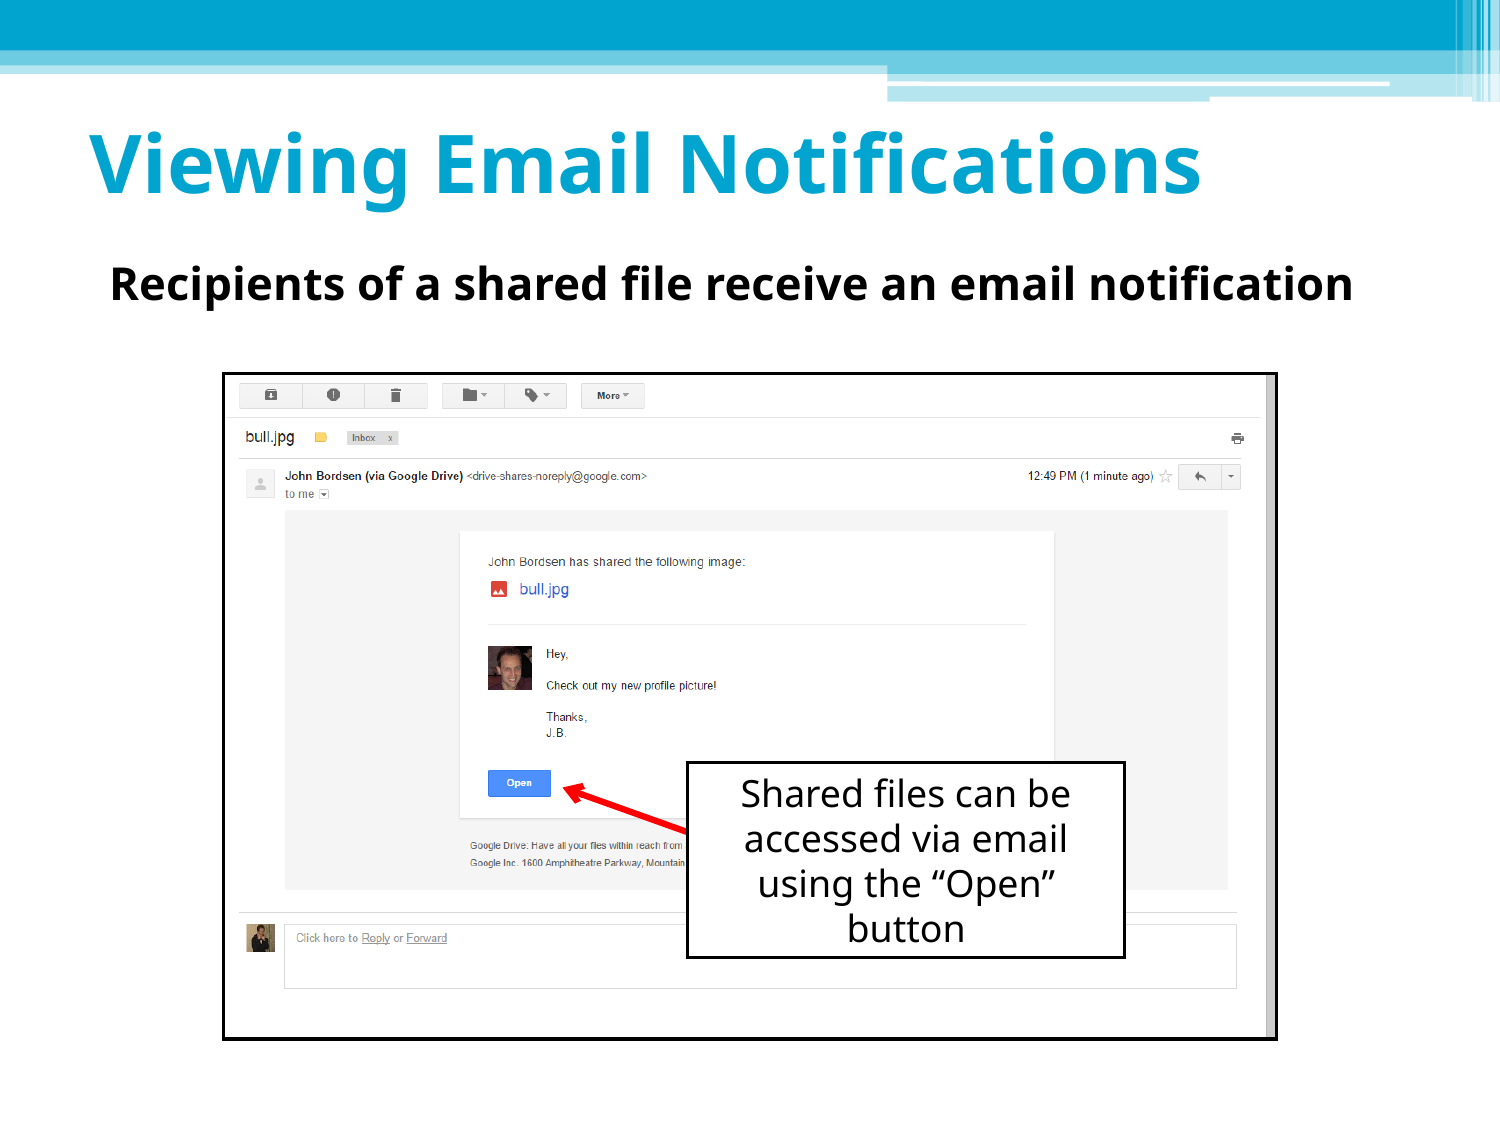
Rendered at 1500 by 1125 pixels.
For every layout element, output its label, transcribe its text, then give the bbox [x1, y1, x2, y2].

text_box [562, 787, 738, 850]
picture [224, 374, 1275, 1038]
title Viewing Email Notifications [75, 75, 1418, 248]
list Recipients of a shared file receive an email notification [75, 247, 1463, 363]
